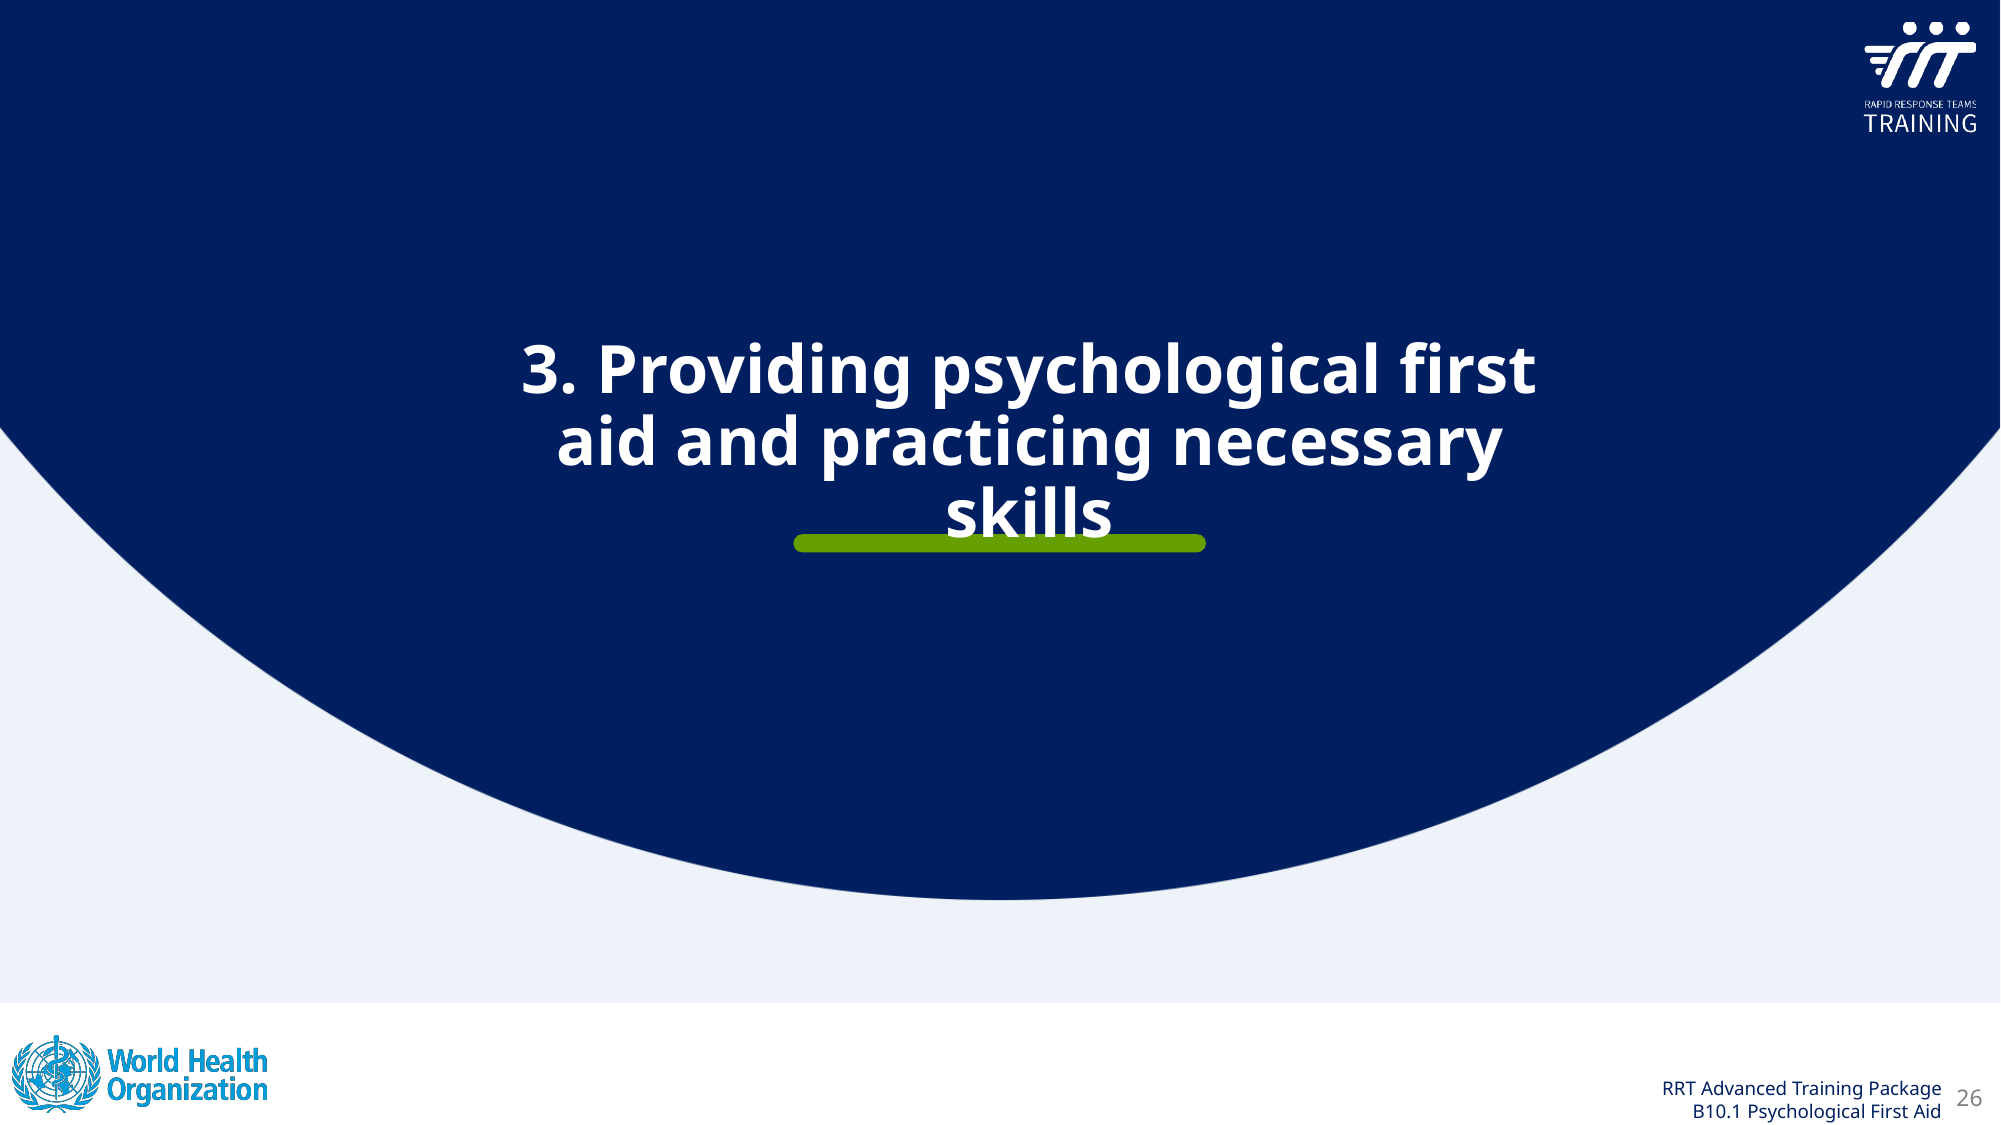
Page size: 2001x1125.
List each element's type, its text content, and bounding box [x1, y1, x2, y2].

picture [36, 1088, 78, 1105]
picture [30, 1083, 37, 1091]
picture [40, 1062, 47, 1070]
picture [12, 1083, 48, 1113]
picture [0, 0, 2001, 1003]
picture [12, 1035, 54, 1068]
picture [59, 1035, 267, 1113]
picture [22, 1062, 26, 1077]
picture [24, 1054, 36, 1087]
picture [46, 1056, 54, 1062]
picture [50, 1108, 62, 1113]
picture [34, 1054, 43, 1078]
picture [71, 1053, 90, 1091]
text_box 3. Providing psychological first aid and practicing necessary skills [456, 304, 1604, 584]
